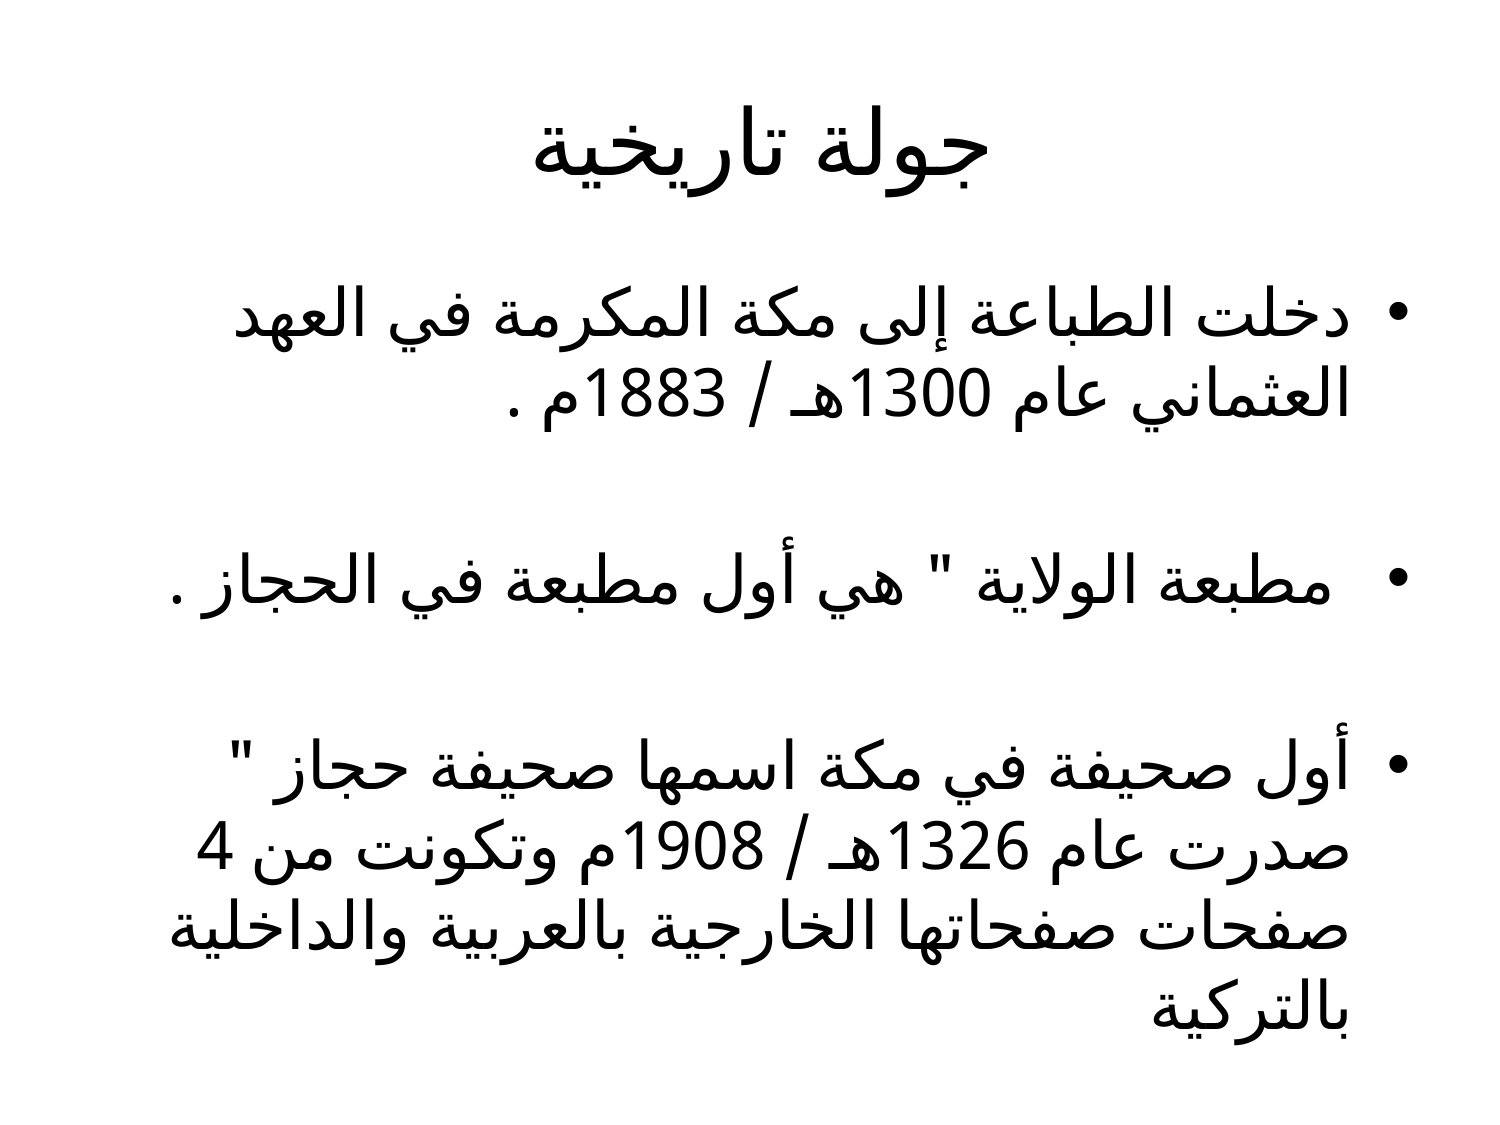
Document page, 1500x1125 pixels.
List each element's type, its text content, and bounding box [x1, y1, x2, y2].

list دخلت الطباعة إلى مكة المكرمة في العهد العثماني عام 1300هـ / 1883م . مطبعة الولاية " هي أول مطبعة في الحجاز . أول صحيفة في مكة اسمها صحيفة حجاز " صدرت عام 1326هـ / 1908م وتكونت من 4 صفحات صفحاتها الخارجية بالعربية والداخلية بالتركية [75, 262, 1425, 1005]
title جولة تاريخية [75, 45, 1425, 233]
